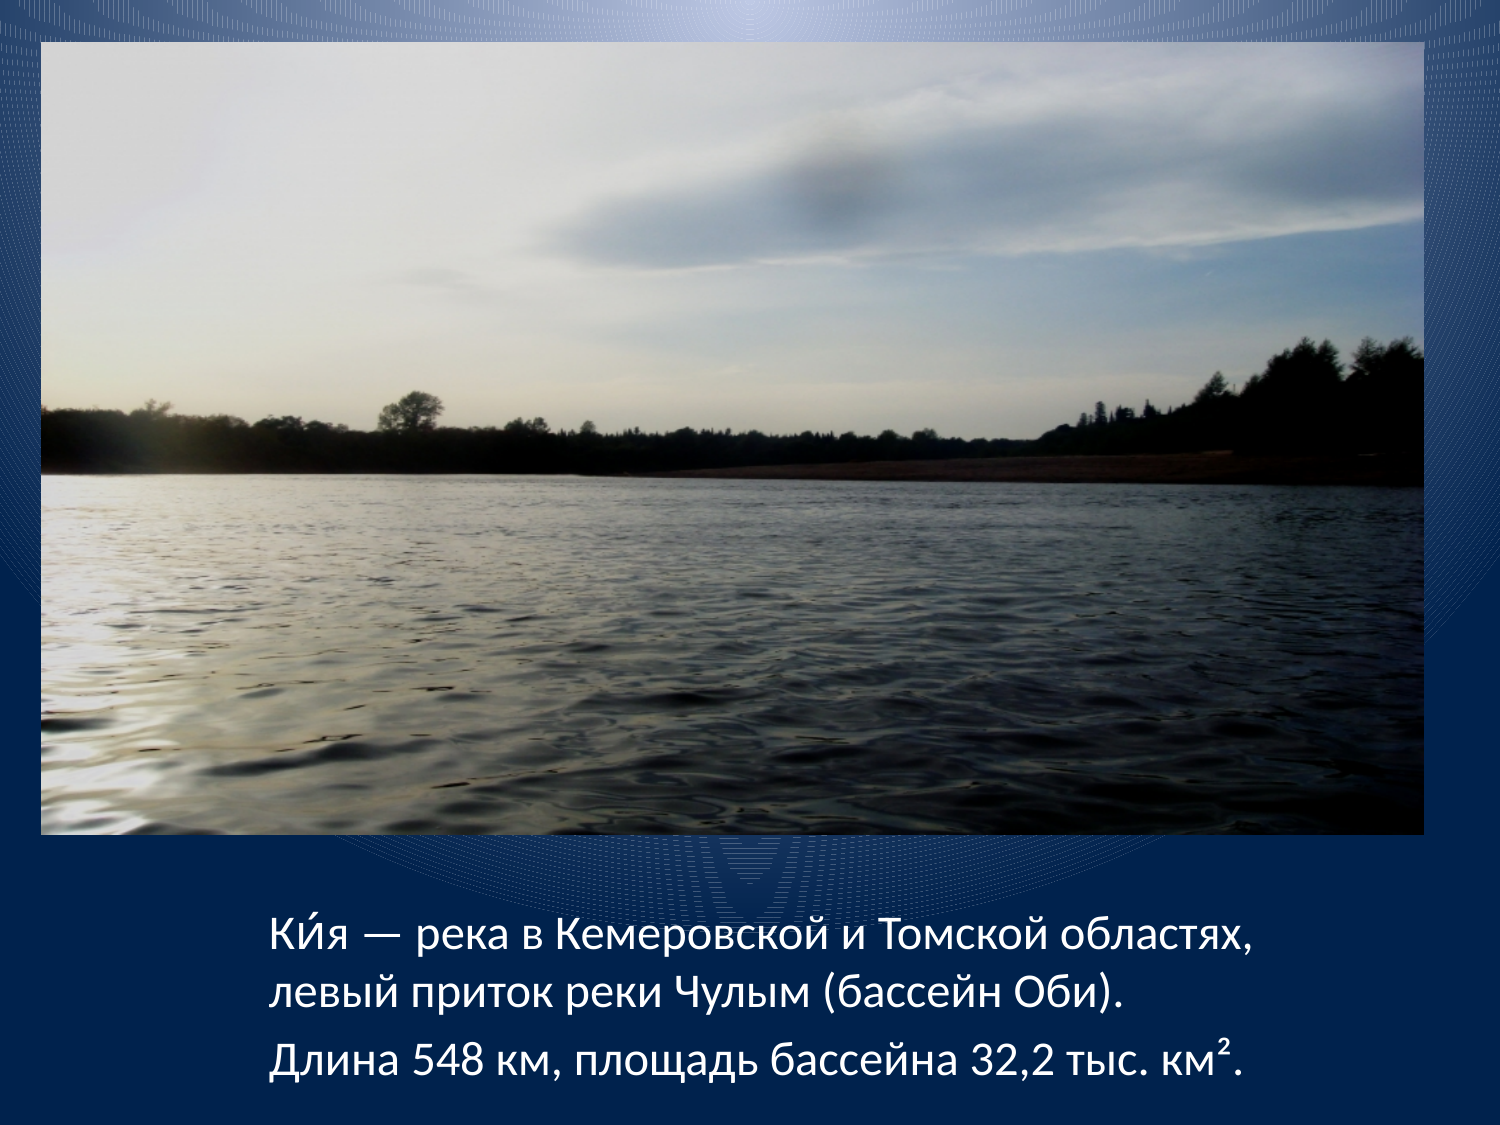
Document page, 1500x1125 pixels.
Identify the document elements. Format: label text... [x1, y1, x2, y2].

list Ки́я — река в Кемеровской и Томской областях, левый приток реки Чулым (бассейн Оби). Длина 548 км, площадь бассейна 32,2 тыс. км². [253, 893, 1320, 1094]
picture [41, 42, 1424, 835]
